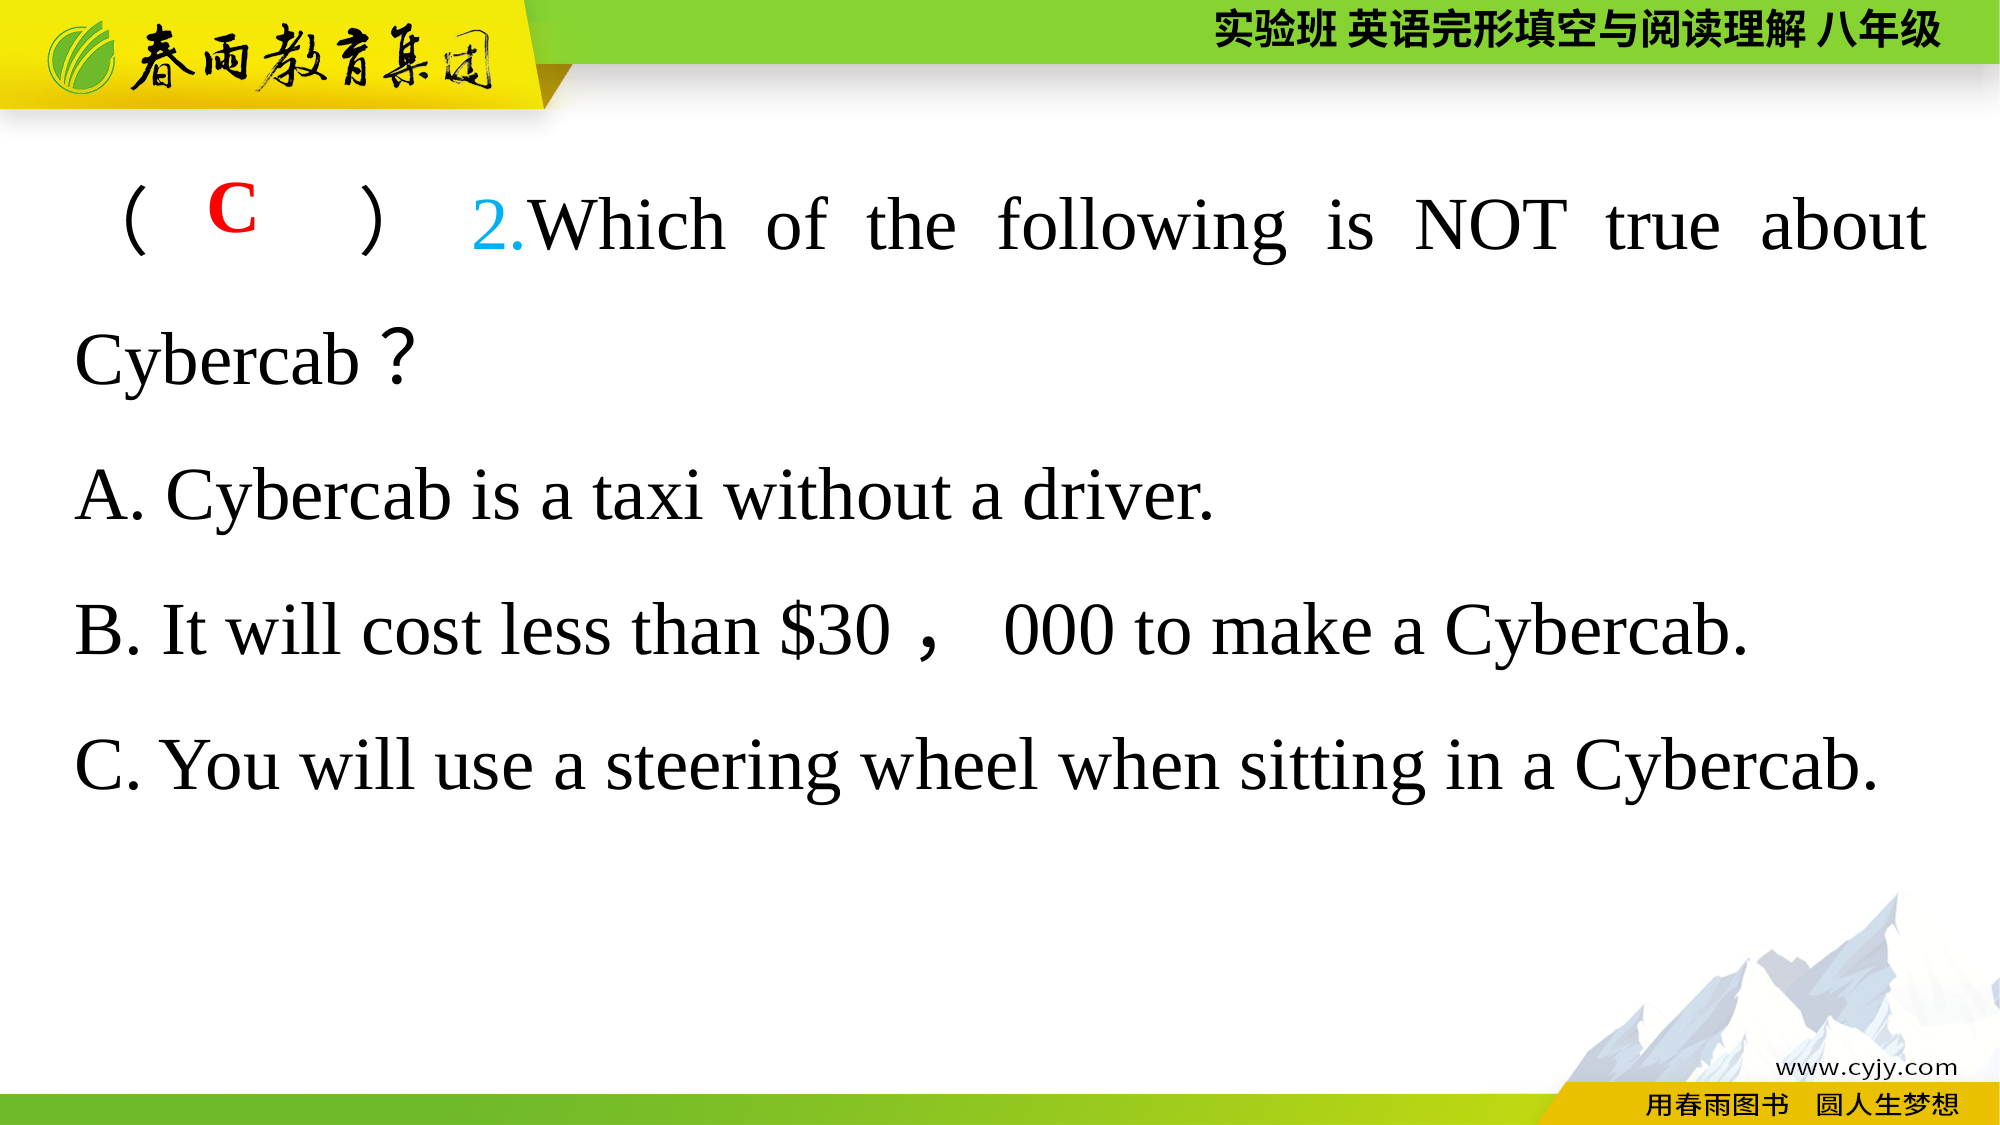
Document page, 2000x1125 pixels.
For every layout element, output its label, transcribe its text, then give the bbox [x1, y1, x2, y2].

list （ ）2.Which of the following is NOT true about Cybercab？ A. Cybercab is a taxi without a driver. B. It will cost less than $30，000 to make a Cybercab. C. You will use a steering wheel when sitting in a Cybercab. [59, 122, 1944, 820]
picture [0, 0, 2000, 1125]
text_box C [191, 150, 276, 256]
